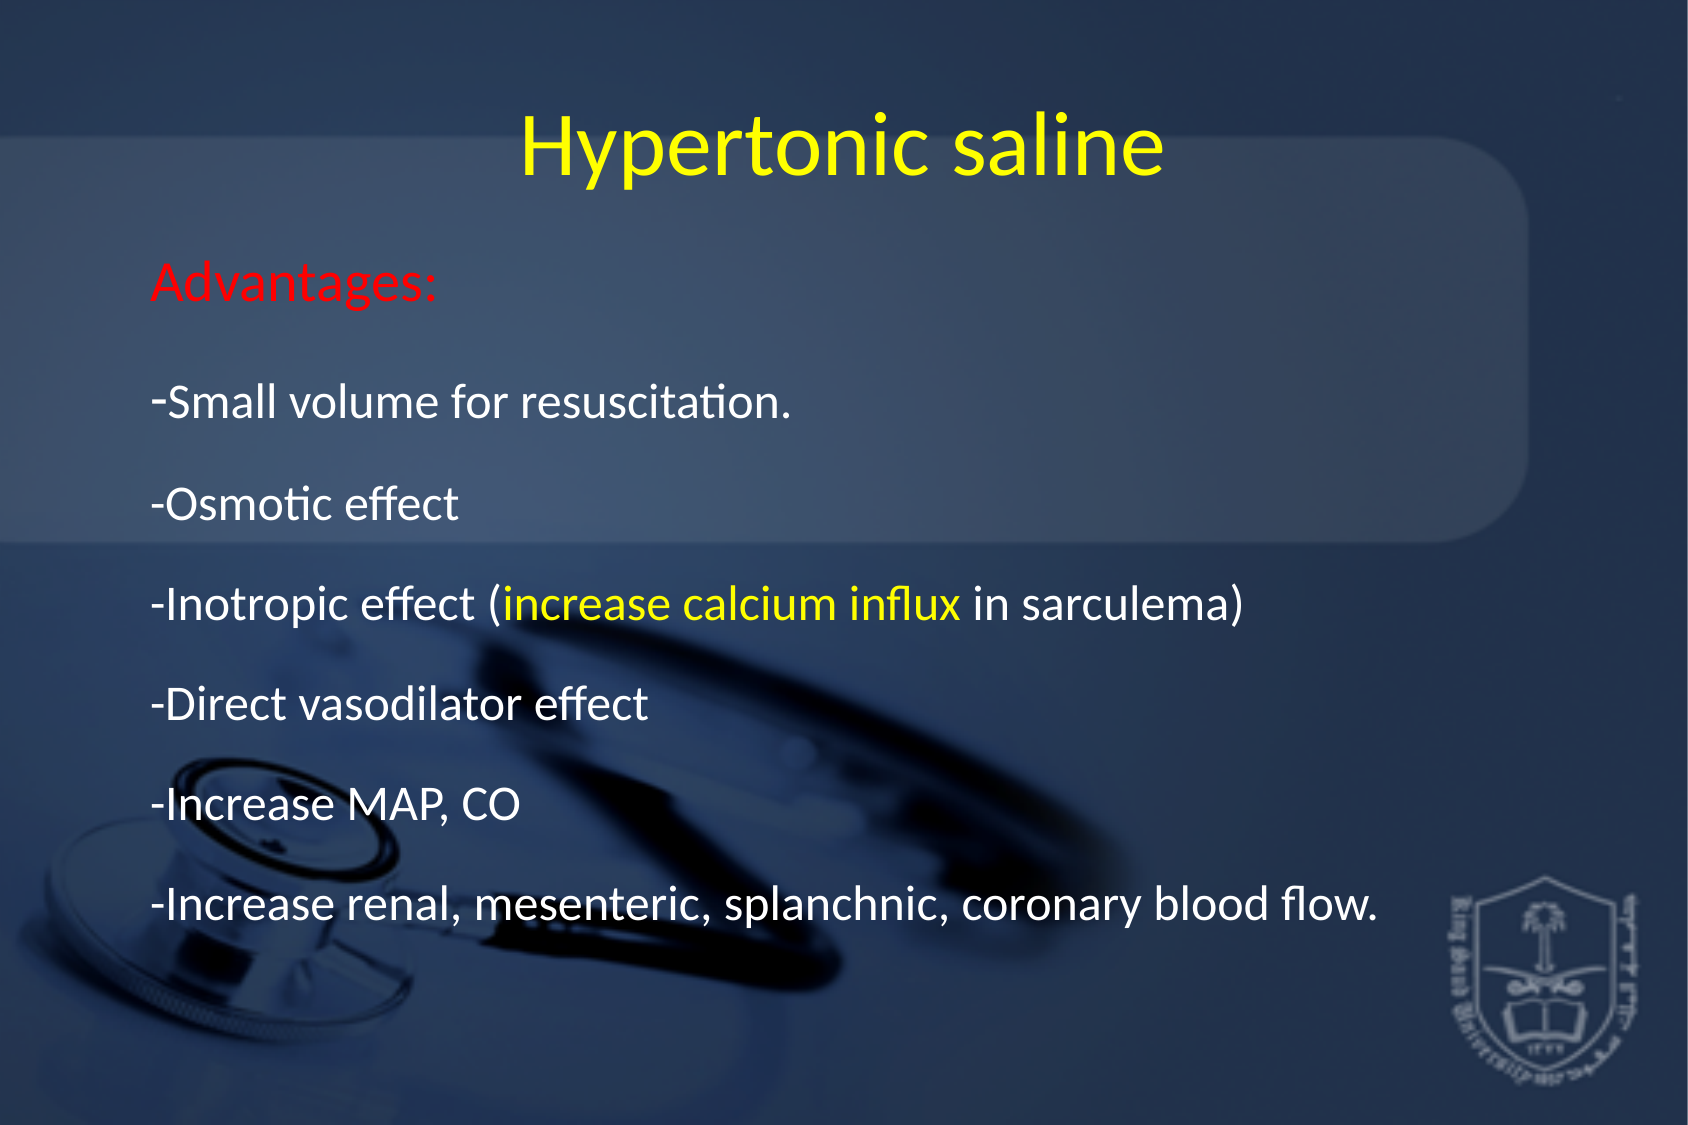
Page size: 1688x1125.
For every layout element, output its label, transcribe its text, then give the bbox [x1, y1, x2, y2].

list Advantages: -Small volume for resuscitation. -Osmotic effect -Inotropic effect (increase calcium influx in sarculema) -Direct vasodilator effect -Increase MAP, CO -Increase renal, mesenteric, splanchnic, coronary blood flow. [135, 243, 1654, 986]
title Hypertonic saline [84, 45, 1604, 233]
picture [0, 0, 1688, 1125]
